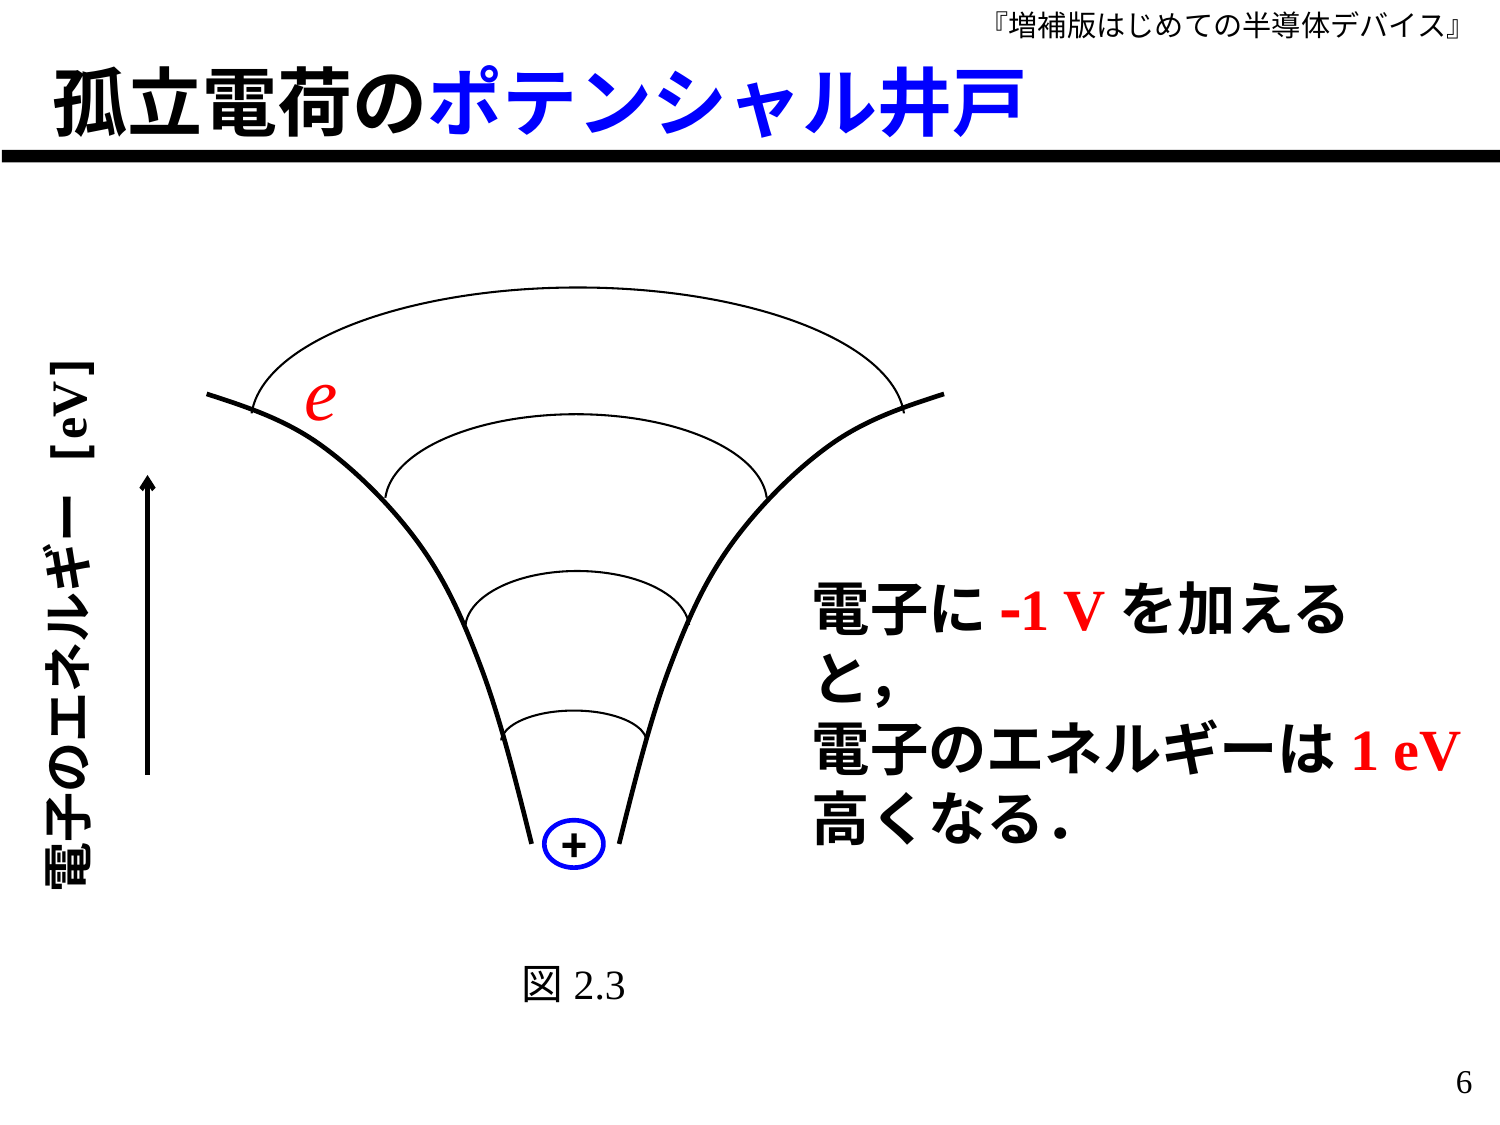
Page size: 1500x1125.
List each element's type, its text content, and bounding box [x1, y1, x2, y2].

text_box 電子のエネルギー [eV] [28, 336, 104, 908]
title 孤立電荷のポテンシャル井戸 [37, 38, 1500, 163]
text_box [544, 853, 604, 882]
text_box 図2.3 [507, 950, 641, 1016]
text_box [206, 287, 945, 845]
text_box 電子に-1 Vを加えると， 電子のエネルギーは1 eV高くなる． [797, 565, 1480, 860]
slide_number 6 [1175, 1042, 1488, 1118]
text_box [140, 474, 155, 775]
